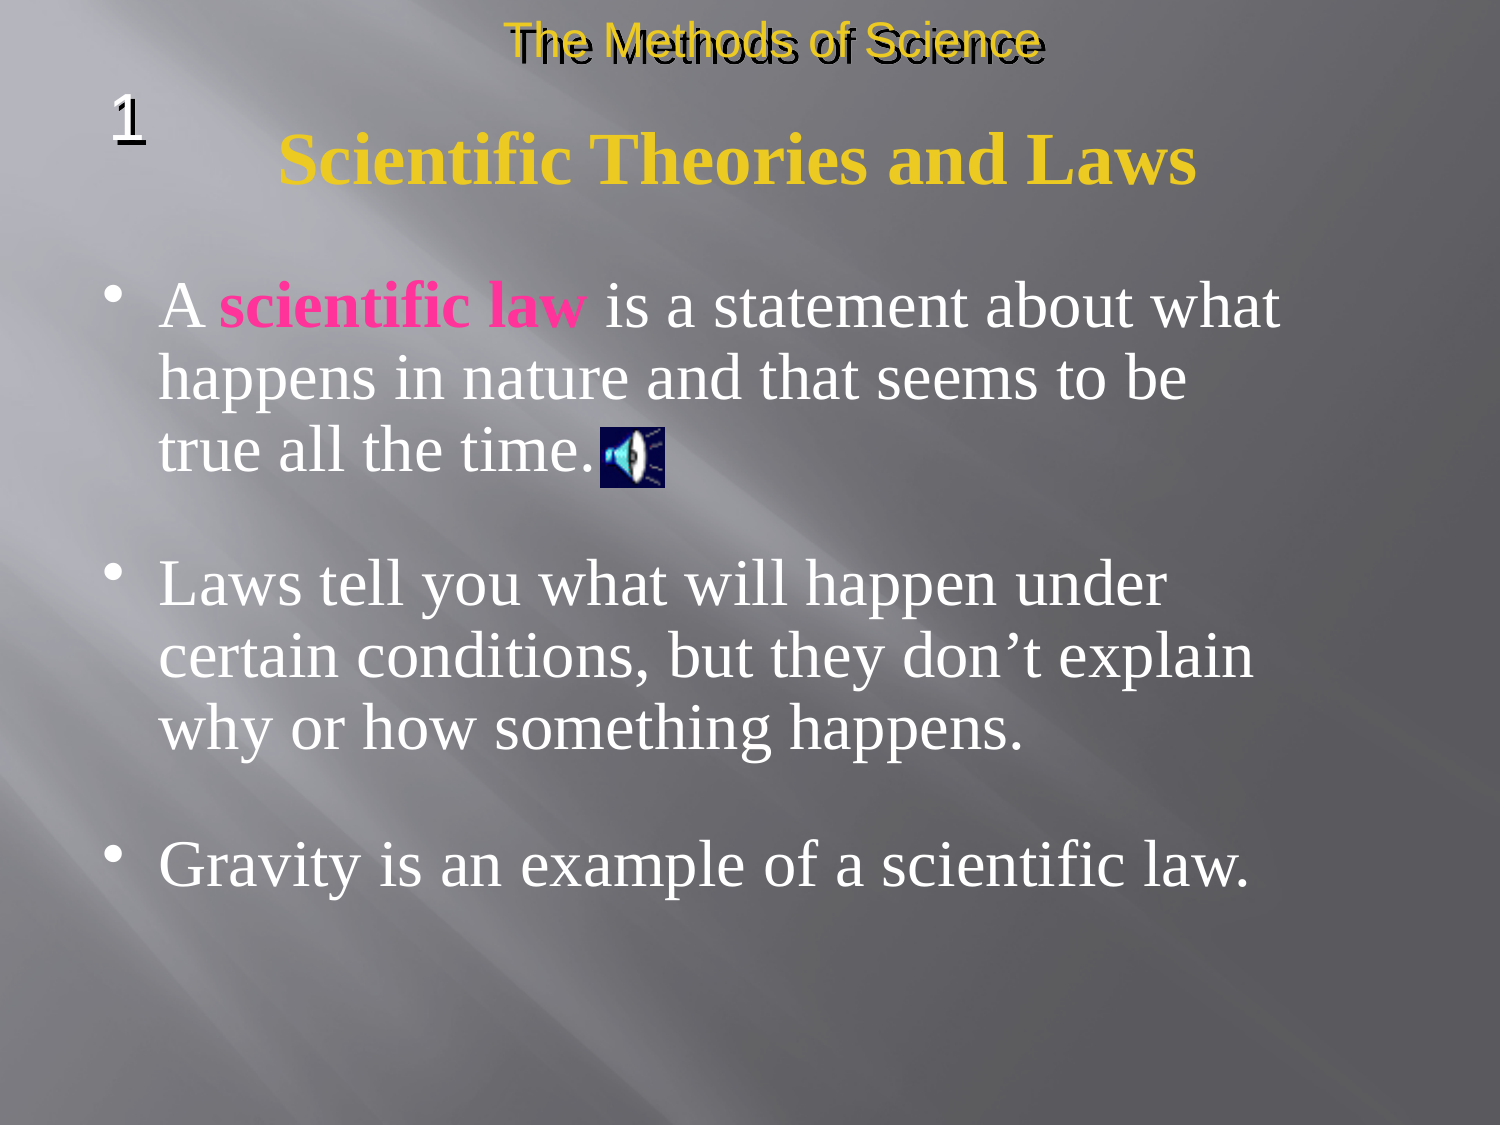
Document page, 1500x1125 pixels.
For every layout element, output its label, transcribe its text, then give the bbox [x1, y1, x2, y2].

text_box The Methods of Science [487, 0, 1057, 75]
text_box Scientific Theories and Laws [262, 112, 1301, 209]
text_box Gravity is an example of a scientific law. [87, 821, 1300, 909]
text_box A scientific law is a statement about what happens in nature and that seems to be true all the time. [87, 262, 1300, 493]
text_box Laws tell you what will happen under certain conditions, but they don’t explain why or how something happens. [87, 540, 1300, 772]
picture [599, 426, 665, 488]
text_box 1 [93, 66, 161, 162]
